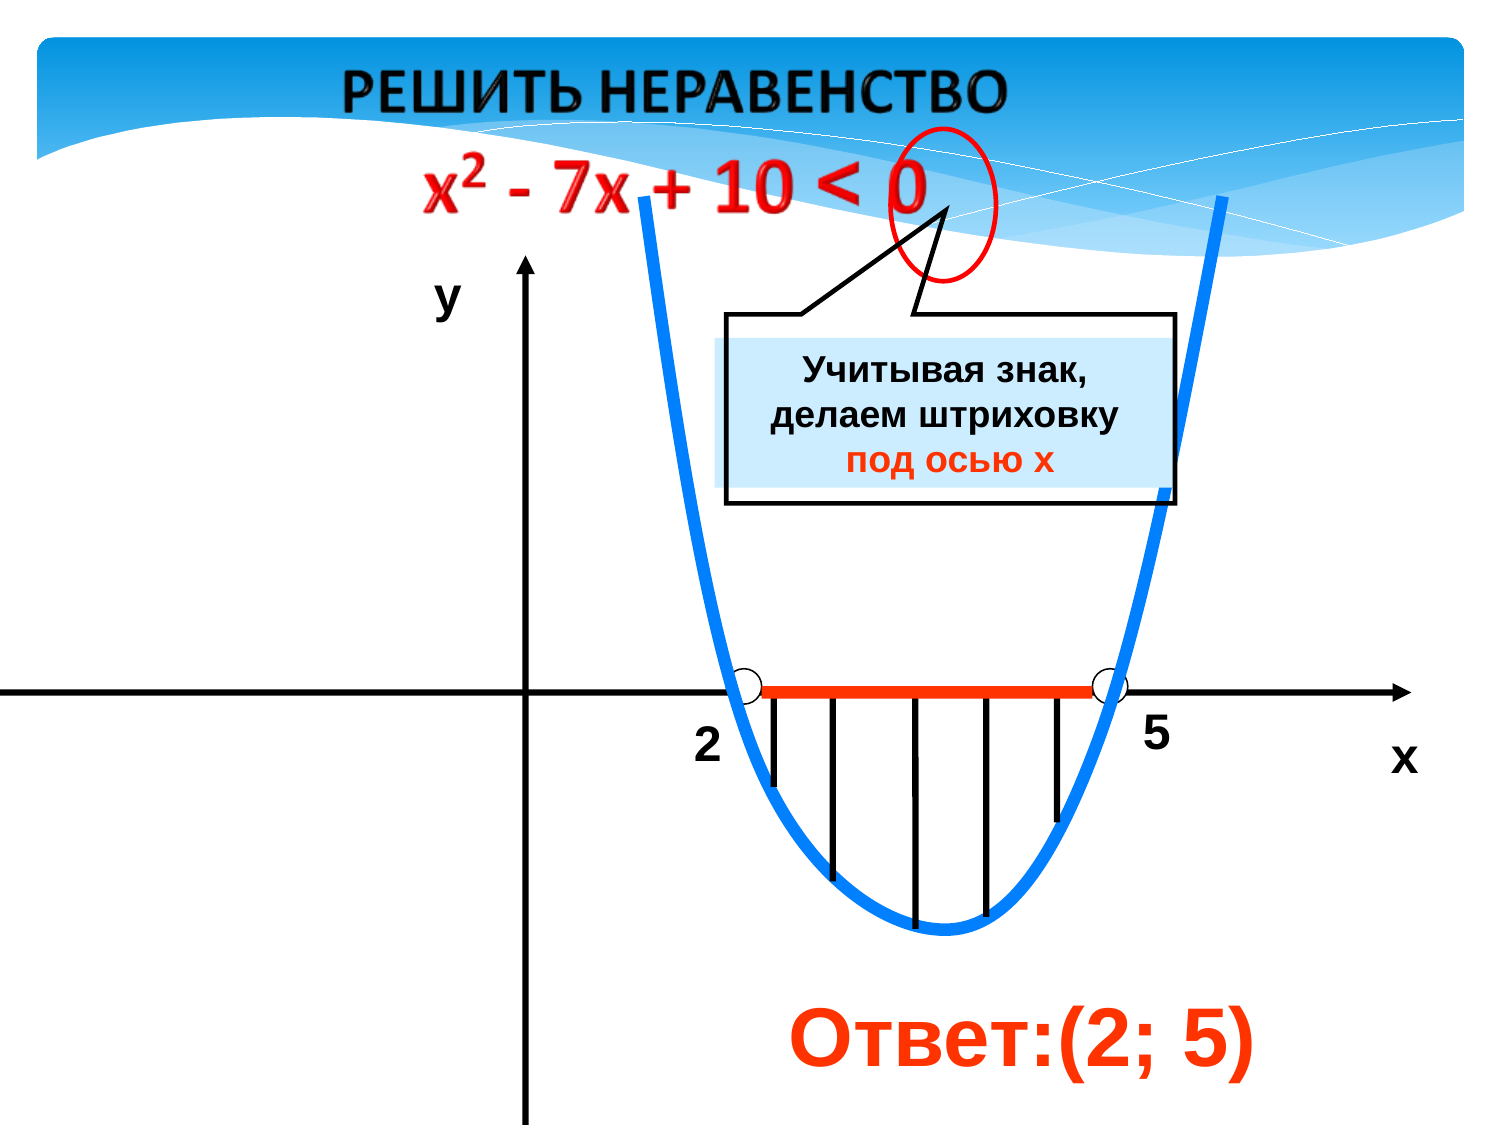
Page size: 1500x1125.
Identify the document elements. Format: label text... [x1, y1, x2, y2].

text_box у [419, 255, 479, 331]
text_box [1111, 672, 1128, 704]
text_box х [1376, 716, 1500, 791]
text_box [726, 678, 736, 703]
text_box [650, 243, 1162, 930]
text_box Учитывая знак, делаем штриховку под осью х [714, 337, 726, 488]
text_box [519, 255, 532, 1125]
text_box [925, 243, 992, 284]
text_box [1187, 686, 1412, 699]
text_box Ответ:(2; 5) [773, 976, 1318, 1091]
text_box [914, 243, 1214, 438]
text_box 5 [1128, 692, 1187, 768]
text_box 2 [679, 704, 739, 779]
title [0, 44, 1351, 234]
text_box [726, 243, 1176, 504]
